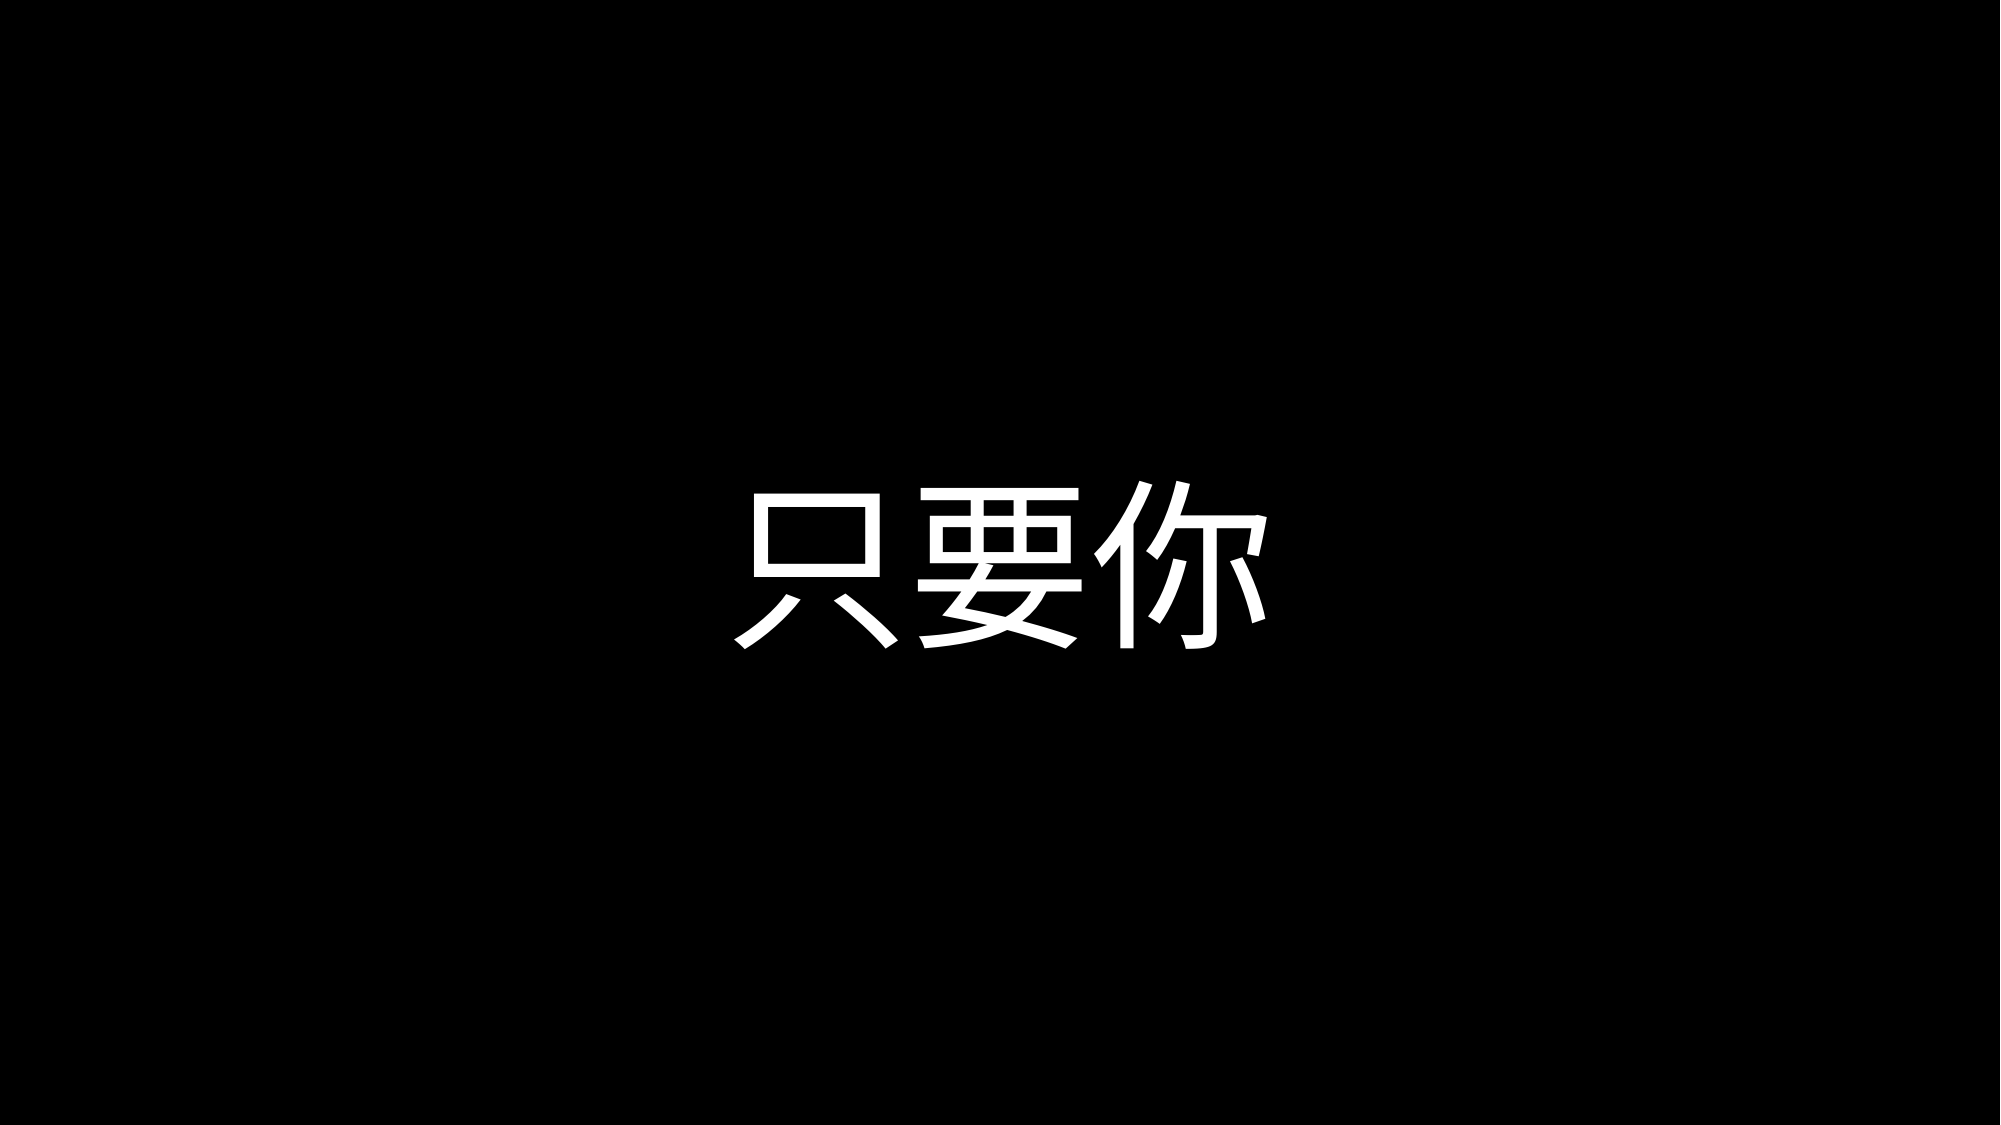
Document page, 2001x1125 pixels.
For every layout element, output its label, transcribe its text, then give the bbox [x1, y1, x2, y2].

text_box 只要你 [531, 443, 1469, 679]
